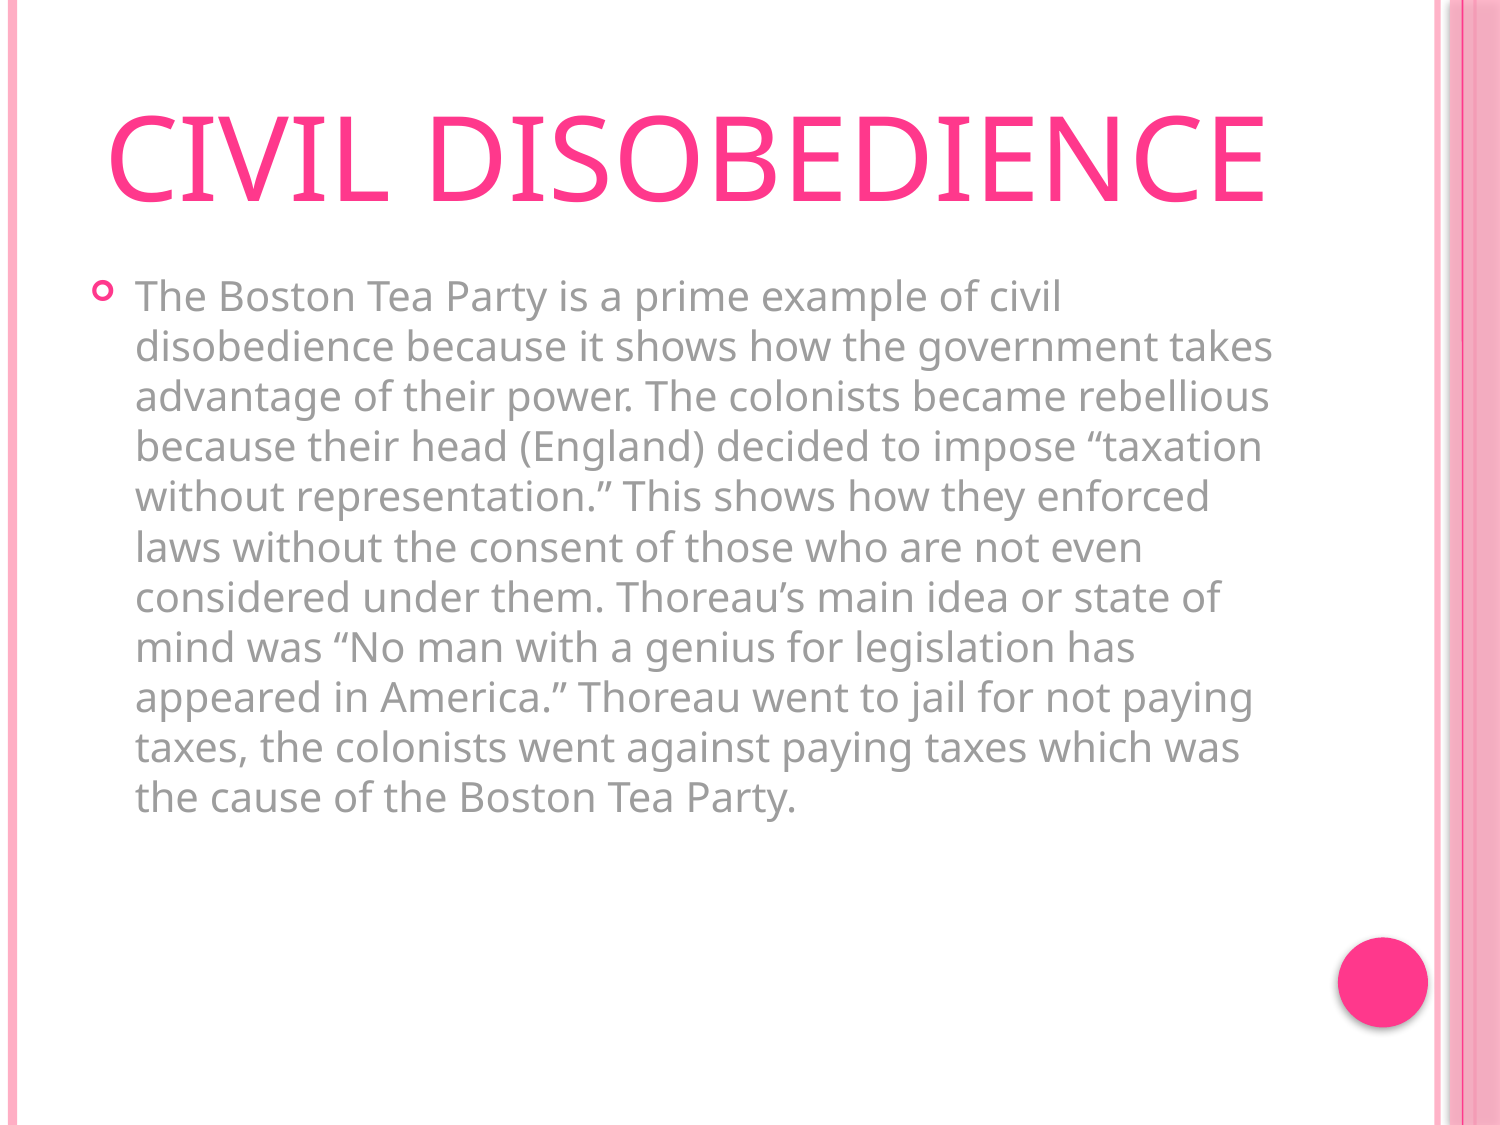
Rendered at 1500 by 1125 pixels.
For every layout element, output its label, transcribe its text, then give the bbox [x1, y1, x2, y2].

list The Boston Tea Party is a prime example of civil disobedience because it shows how the government takes advantage of their power. The colonists became rebellious because their head (England) decided to impose “taxation without representation.” This shows how they enforced laws without the consent of those who are not even considered under them. Thoreau’s main idea or state of mind was “No man with a genius for legislation has appeared in America.” Thoreau went to jail for not paying taxes, the colonists went against paying taxes which was the cause of the Boston Tea Party. [75, 262, 1300, 1062]
title Civil Disobedience [75, 45, 1300, 233]
